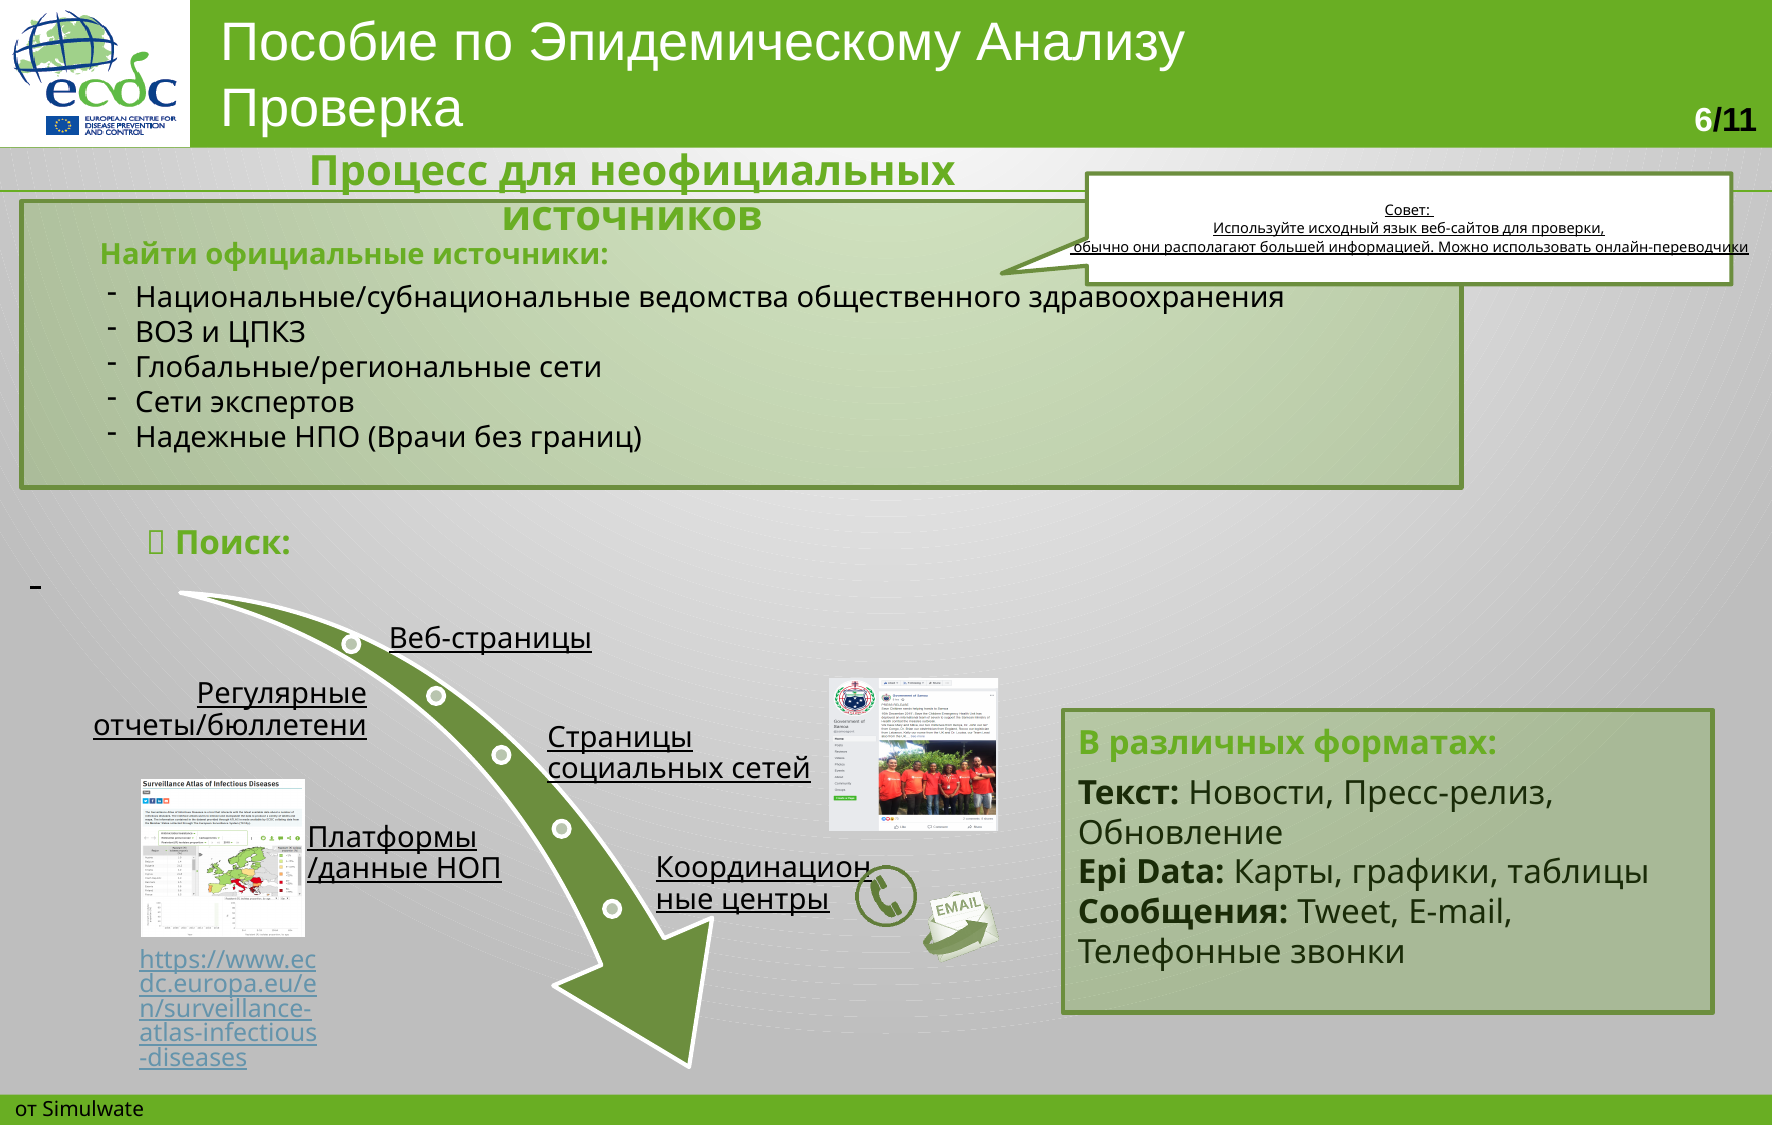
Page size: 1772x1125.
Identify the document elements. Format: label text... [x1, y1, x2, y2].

picture [923, 888, 999, 963]
text_box Найти официальные источники: Национальные/субнациональные ведомства общественного здравоохранения ВОЗ и ЦПКЗ Глобальные/региональные сети Сети экспертов Надежные НПО (Врачи без границ) [84, 180, 1377, 491]
text_box [1377, 287, 1462, 488]
picture [855, 864, 918, 927]
text_box Процесс для неофициальных источников [167, 141, 1098, 247]
text_box [21, 201, 84, 435]
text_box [0, 436, 901, 1125]
picture [141, 779, 306, 937]
text_box Совет: Используйте исходный язык веб-сайтов для проверки, обычно они располагают большей информацией. Можно использовать онлайн-переводчики [999, 171, 1734, 287]
picture [828, 677, 999, 831]
text_box [1063, 710, 1713, 1013]
text_box В различных форматах: Текст: Новости, Пресс-релиз, Обновление Epi Data: Карты, графики, таблицы Сообщения: Tweet, E-mail, Телефонные звонки [1063, 693, 1732, 1035]
picture [0, 0, 190, 147]
